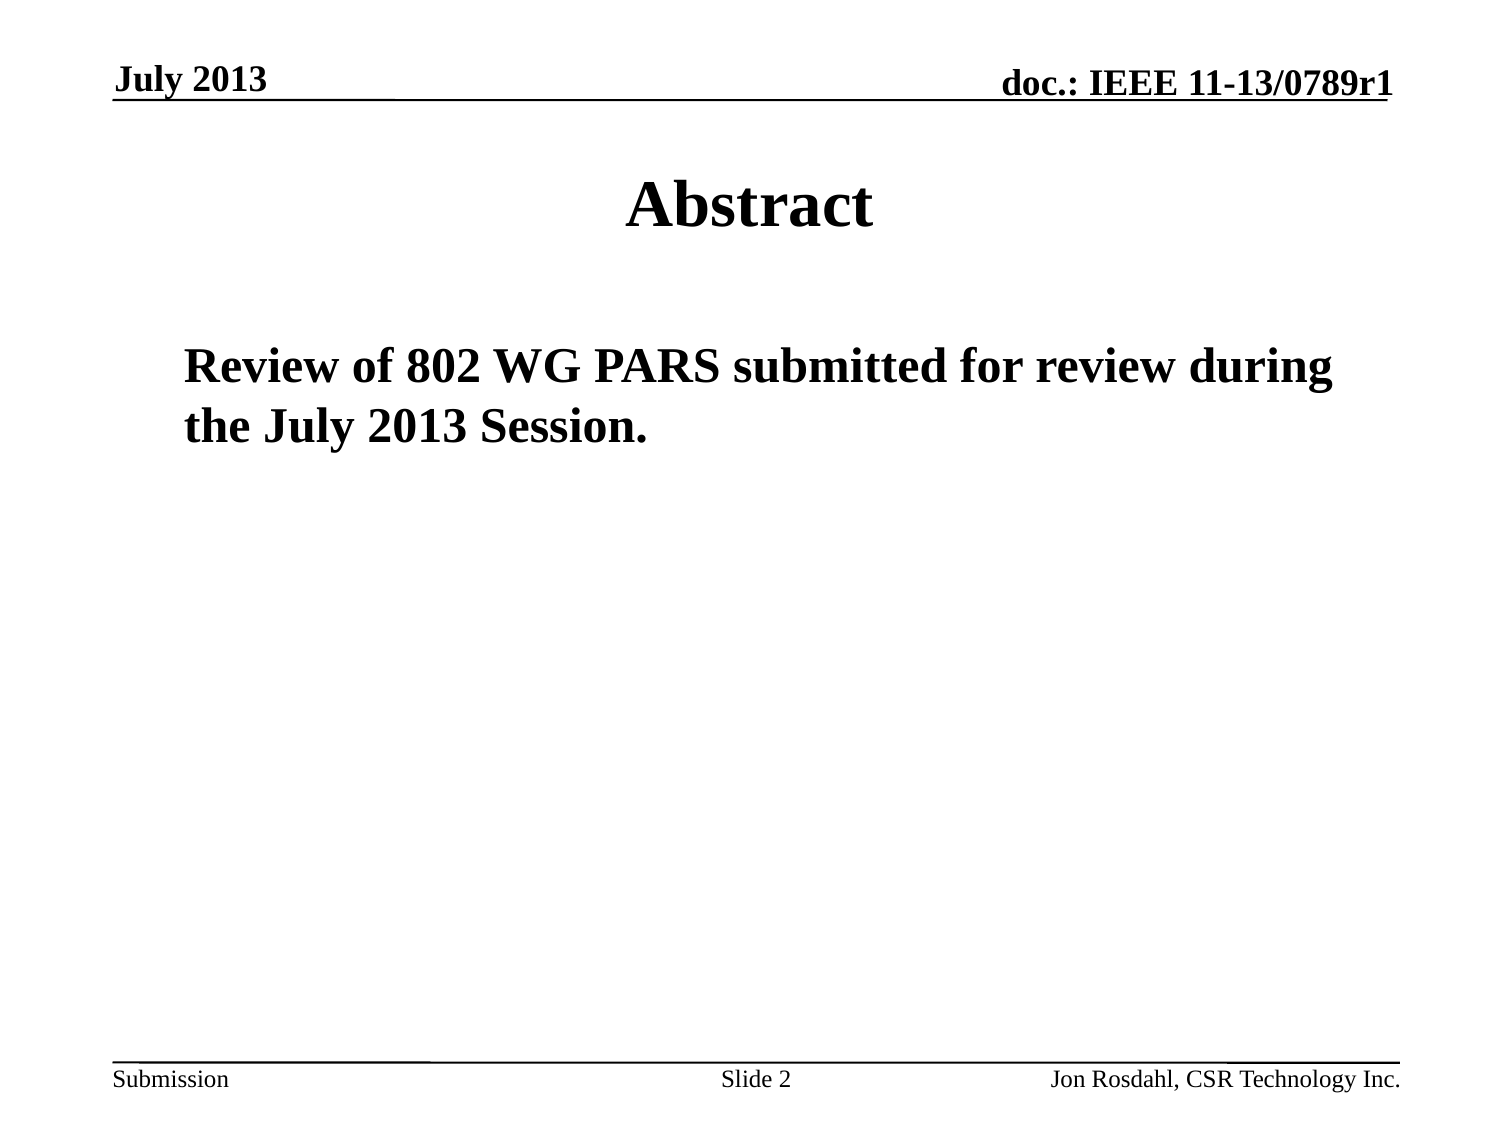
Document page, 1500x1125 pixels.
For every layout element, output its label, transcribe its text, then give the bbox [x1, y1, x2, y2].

slide_number Slide 2 [712, 1061, 800, 1123]
list Review of 802 WG PARS submitted for review during the July 2013 Session. [112, 324, 1388, 1001]
footer Jon Rosdahl, CSR Technology Inc. [902, 1061, 1402, 1093]
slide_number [114, 54, 540, 100]
title Abstract [112, 112, 1388, 288]
